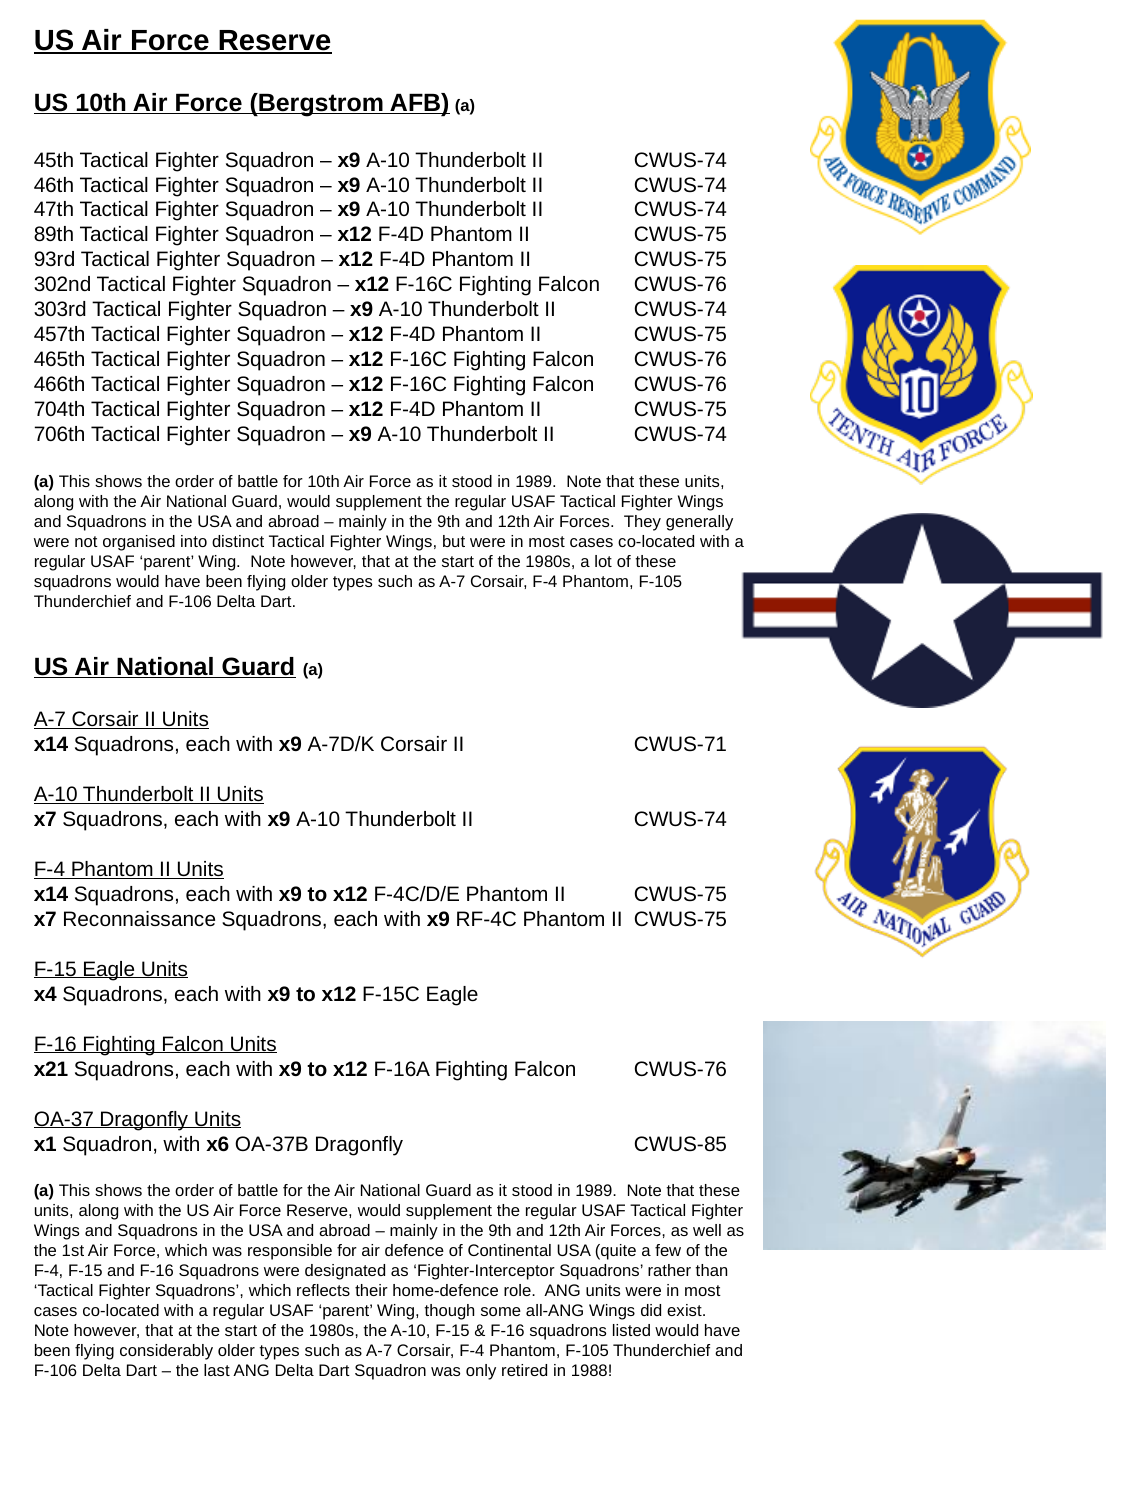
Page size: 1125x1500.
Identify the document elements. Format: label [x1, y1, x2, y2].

picture [810, 265, 1033, 485]
picture [739, 513, 1106, 708]
picture [810, 17, 1031, 238]
text_box [19, 13, 764, 1432]
picture [810, 738, 1034, 963]
picture [763, 1021, 1106, 1250]
